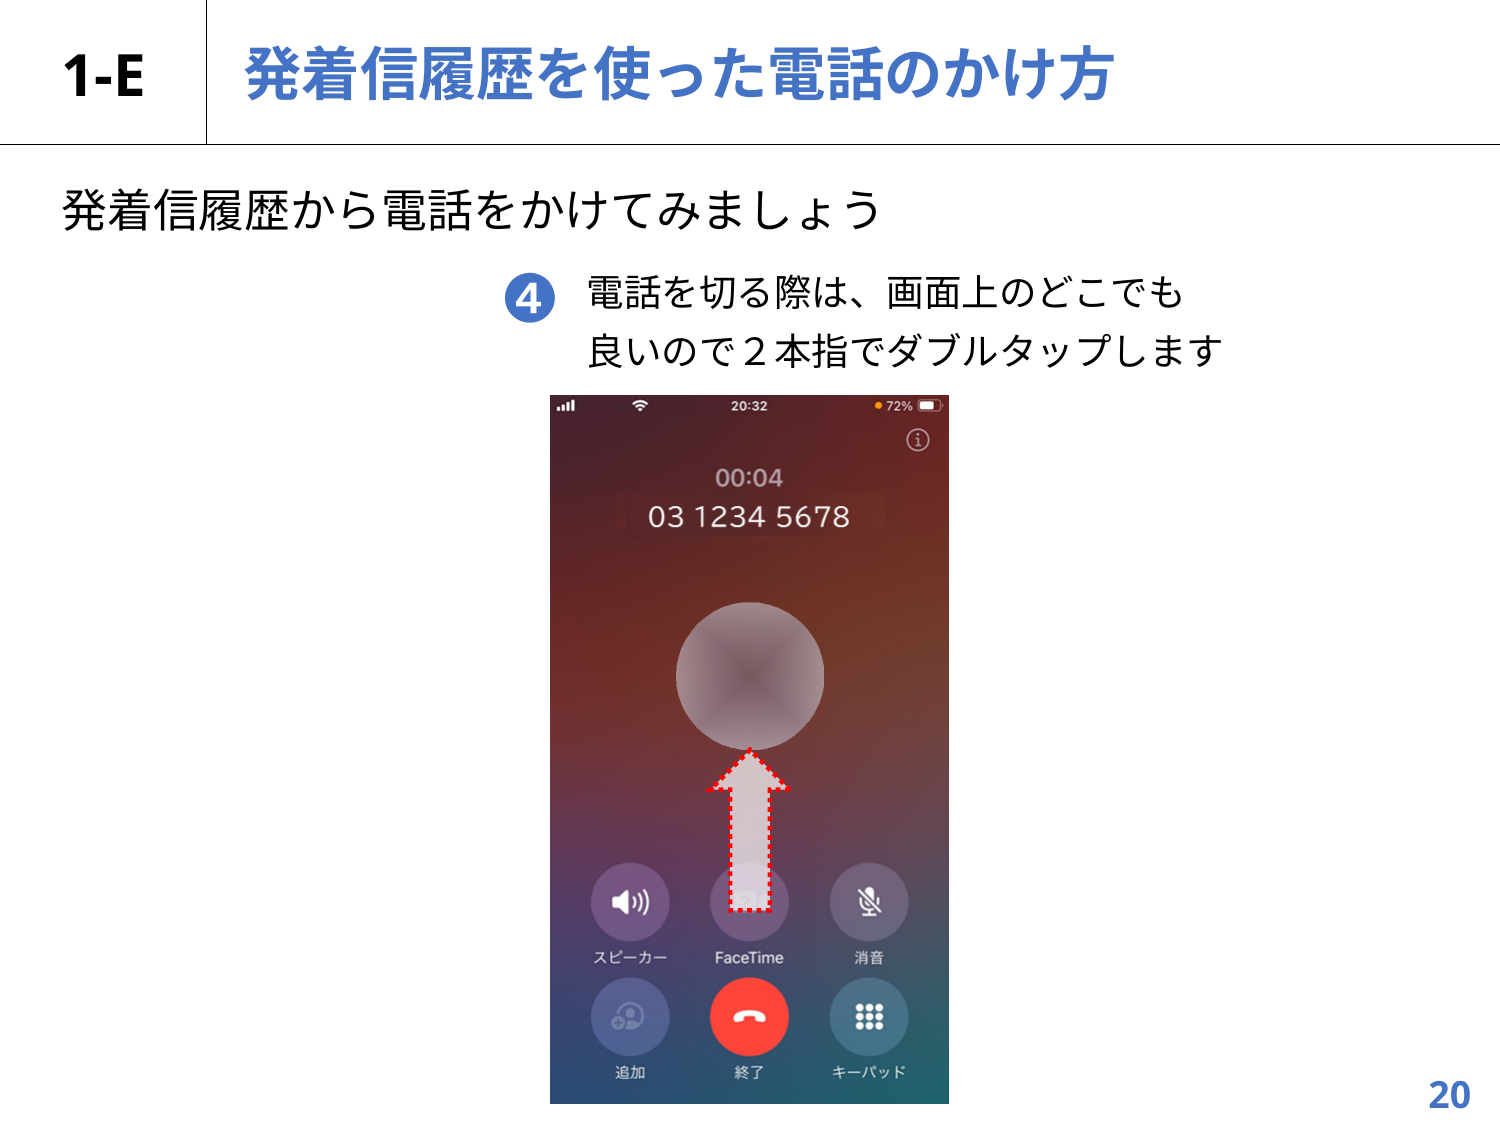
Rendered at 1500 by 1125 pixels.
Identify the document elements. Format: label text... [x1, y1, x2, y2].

text_box 電話を切る際は、画面上のどこでも 良いので２本指でダブルタップします [571, 248, 1247, 381]
title 発着信履歴を使った電話のかけ方 [228, 36, 1472, 116]
text_box 1-E [0, 0, 207, 147]
picture [550, 395, 949, 1104]
text_box ❹ [486, 274, 563, 343]
text_box 発着信履歴から電話をかけてみましょう [46, 180, 1422, 274]
text_box 20 [1399, 1063, 1500, 1123]
